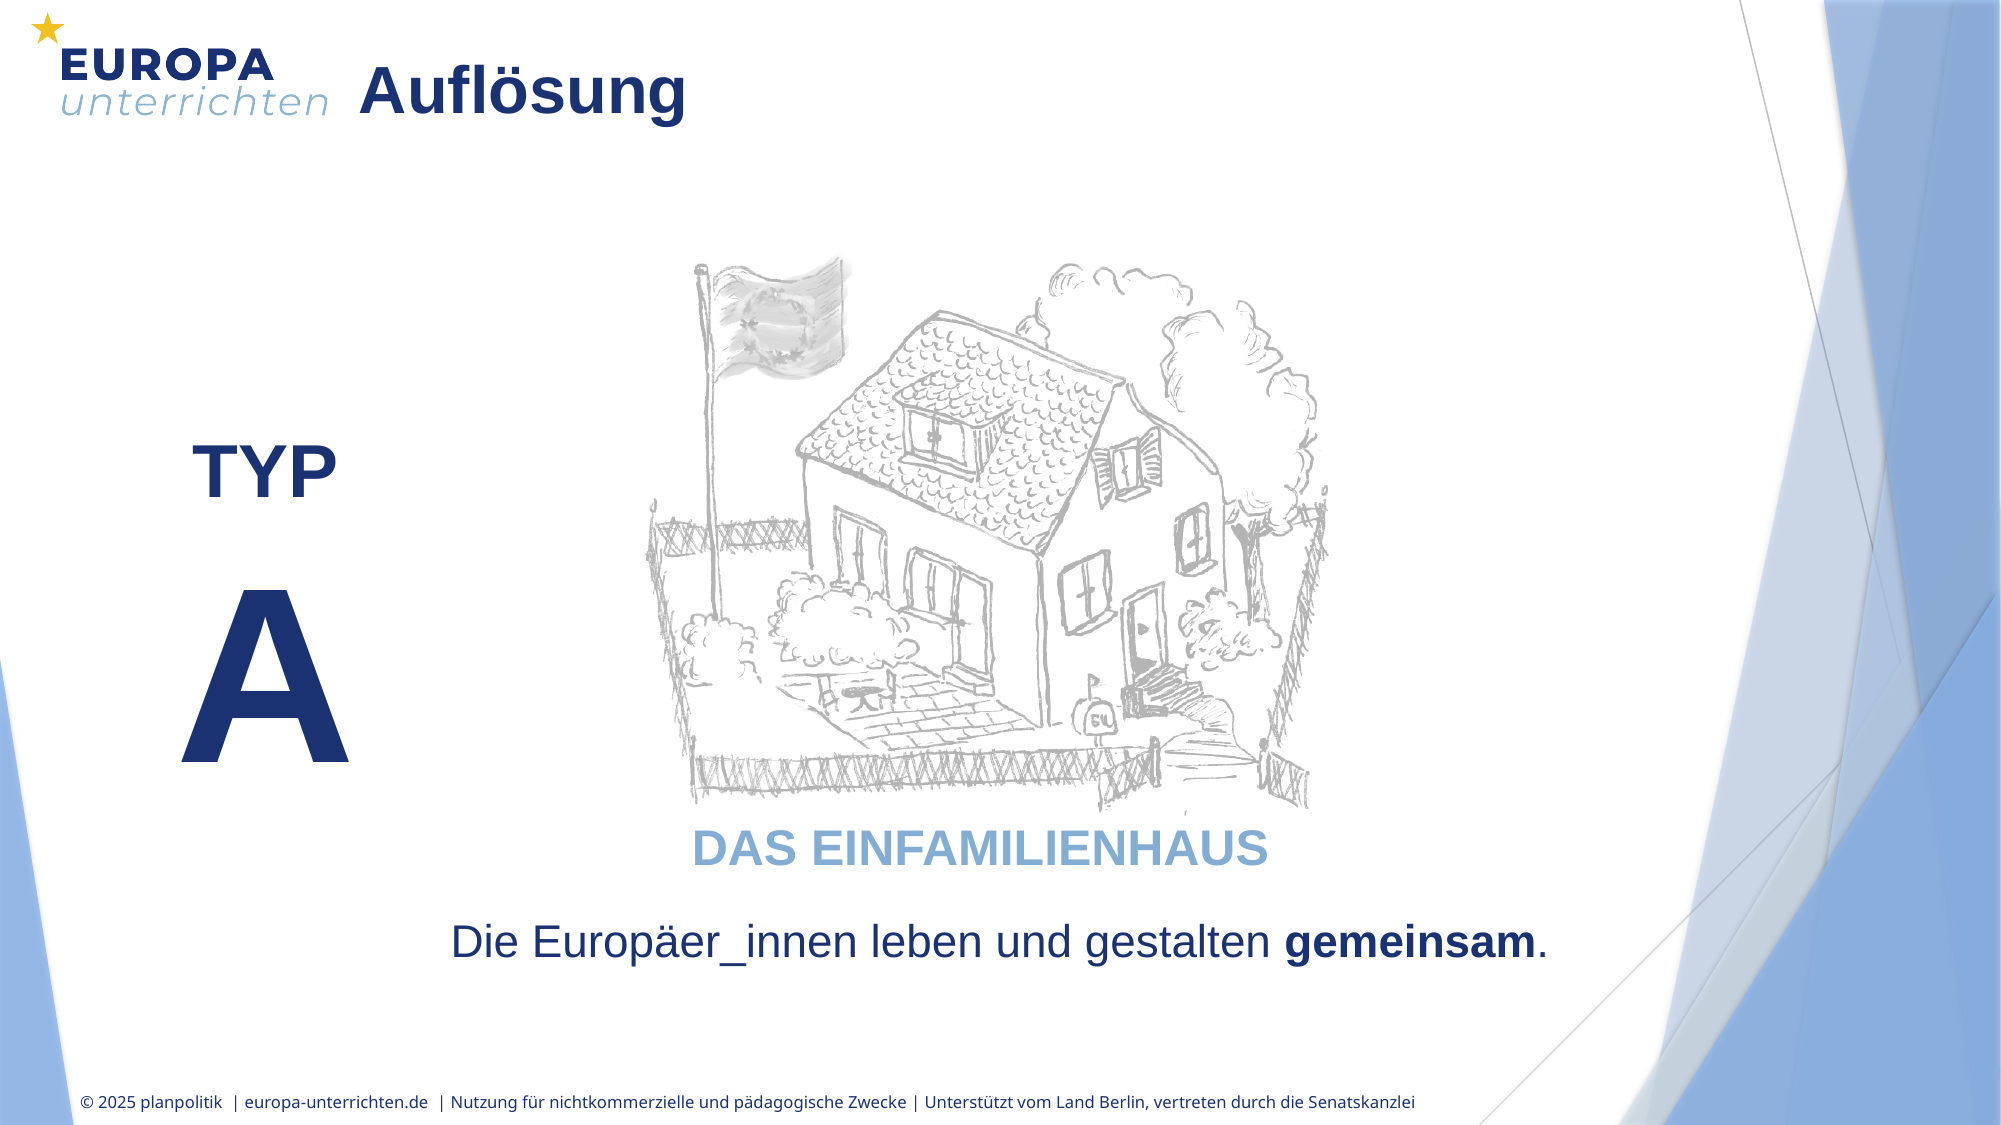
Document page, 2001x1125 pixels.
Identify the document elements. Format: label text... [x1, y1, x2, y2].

picture [607, 226, 1347, 824]
text_box TYPA [147, 415, 384, 821]
list Auflösung [343, 38, 1711, 147]
picture [0, 0, 358, 157]
text_box DAS EINFAMILIENHAUS [608, 751, 1353, 845]
text_box Die Europäer_innen leben und gestalten gemeinsam. [427, 845, 1573, 1033]
